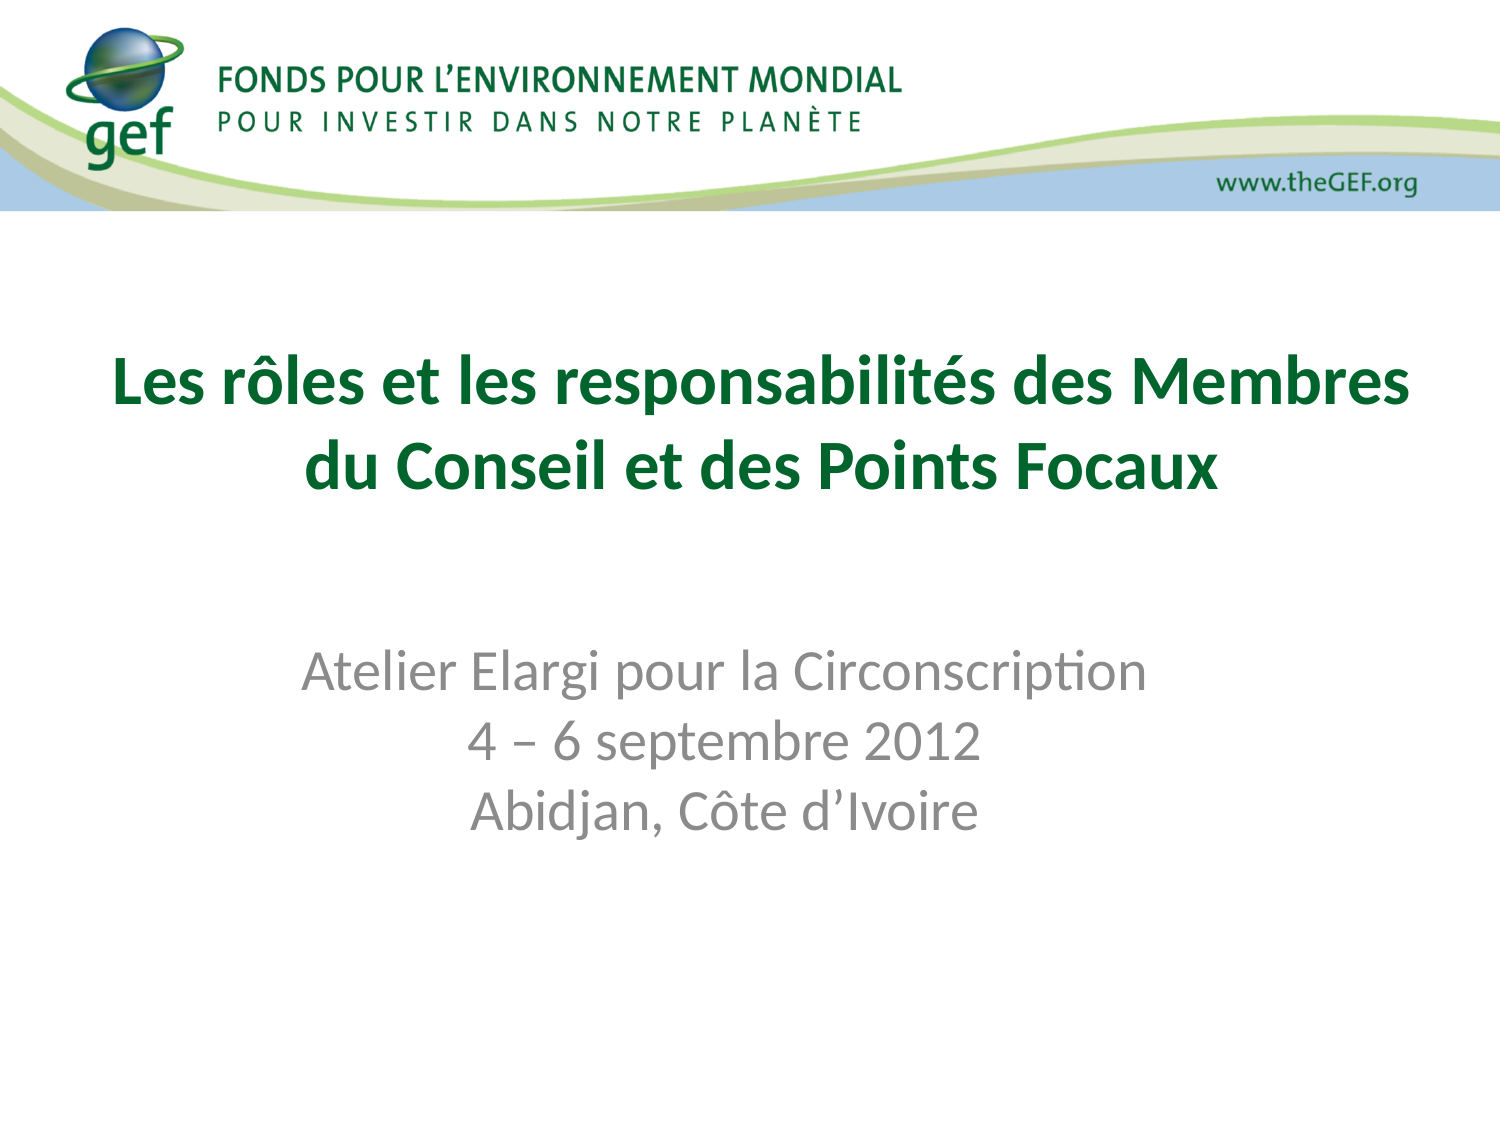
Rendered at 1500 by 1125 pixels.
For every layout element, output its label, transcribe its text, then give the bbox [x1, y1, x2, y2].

title Les rôles et les responsabilités des Membres du Conseil et des Points Focaux [87, 324, 1438, 513]
picture [0, 0, 1500, 213]
subtitle Atelier Elargi pour la Circonscription 4 – 6 septembre 2012 Abidjan, Côte d’Ivoire [249, 624, 1201, 913]
